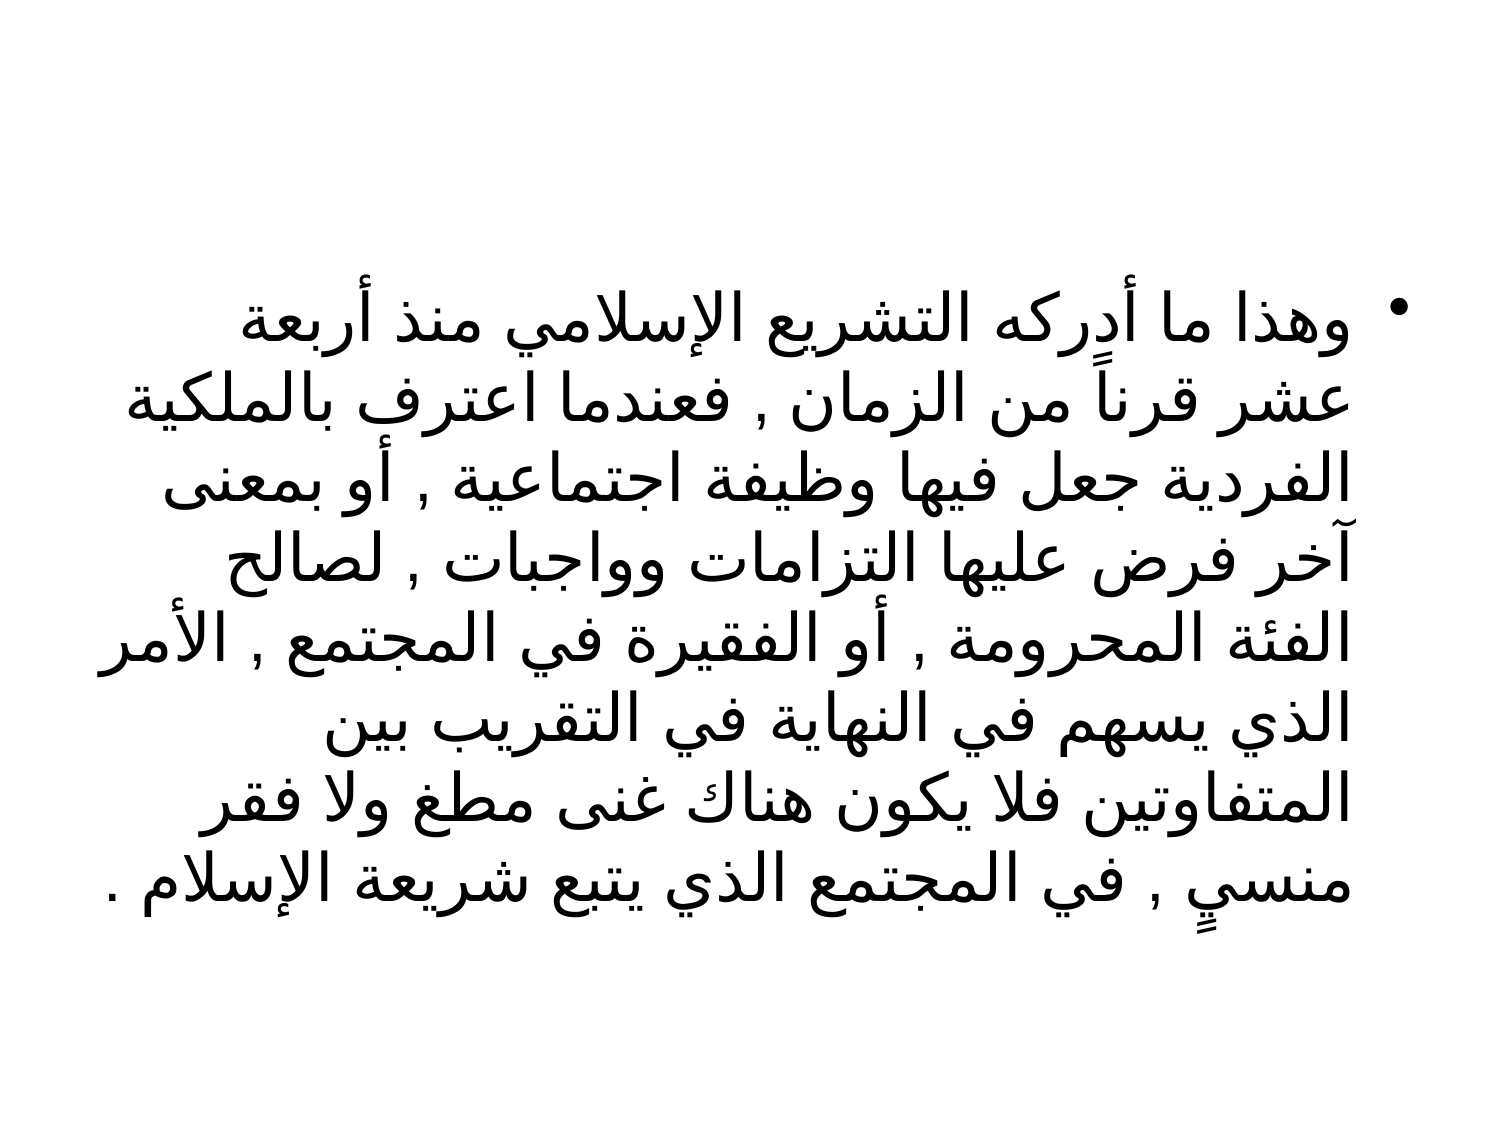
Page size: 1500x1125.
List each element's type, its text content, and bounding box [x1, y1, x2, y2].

list وهذا ما أدركه التشريع الإسلامي منذ أربعة عشر قرناً من الزمان , فعندما اعترف بالملكية الفردية جعل فيها وظيفة اجتماعية , أو بمعنى آخر فرض عليها التزامات وواجبات , لصالح الفئة المحرومة , أو الفقيرة في المجتمع , الأمر الذي يسهم في النهاية في التقريب بين المتفاوتين فلا يكون هناك غنى مطغ ولا فقر منسيٍ , في المجتمع الذي يتبع شريعة الإسلام . [76, 266, 1428, 1059]
